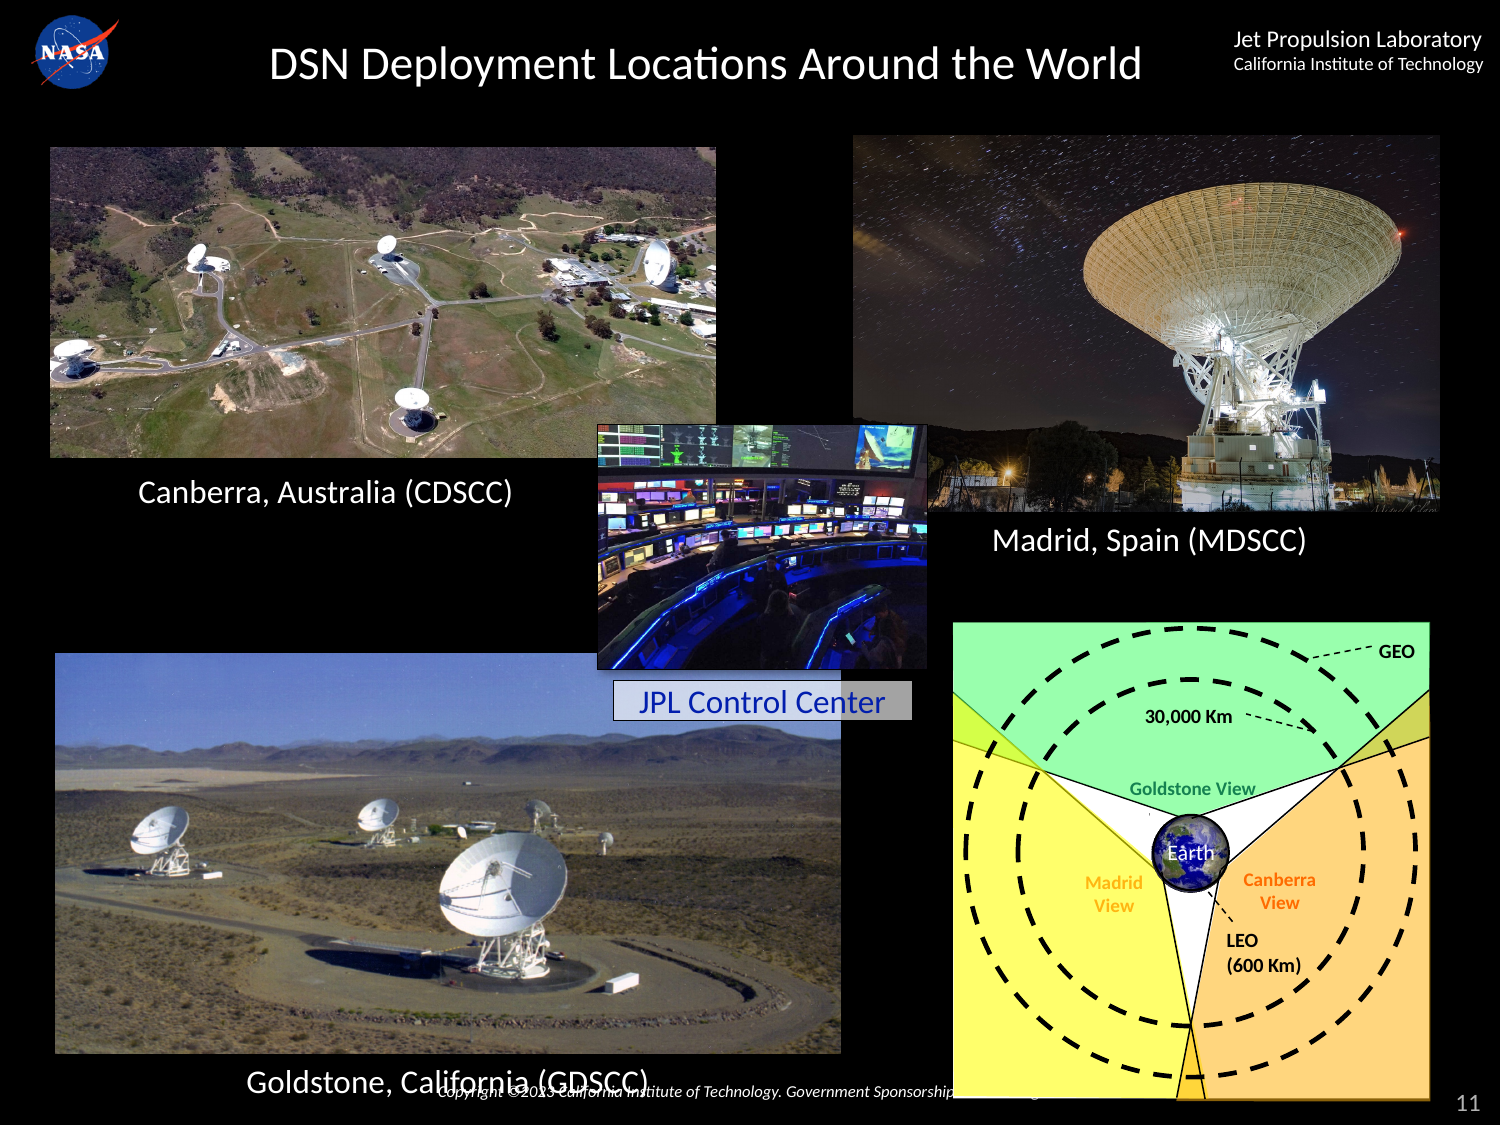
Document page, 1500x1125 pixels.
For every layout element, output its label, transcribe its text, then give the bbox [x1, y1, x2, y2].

slide_number 11 [1373, 1081, 1496, 1122]
picture [49, 134, 1441, 1055]
text_box Madrid, Spain (MDSCC) [937, 521, 1439, 566]
text_box JPL Control Center [848, 680, 913, 721]
title DSN Deployment Locations Around the World [133, 24, 1280, 97]
text_box Canberra, Australia (CDSCC) [104, 468, 548, 518]
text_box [952, 621, 1431, 1102]
text_box Goldstone, California (GDSCC) [159, 1063, 737, 1108]
picture [31, 15, 119, 89]
